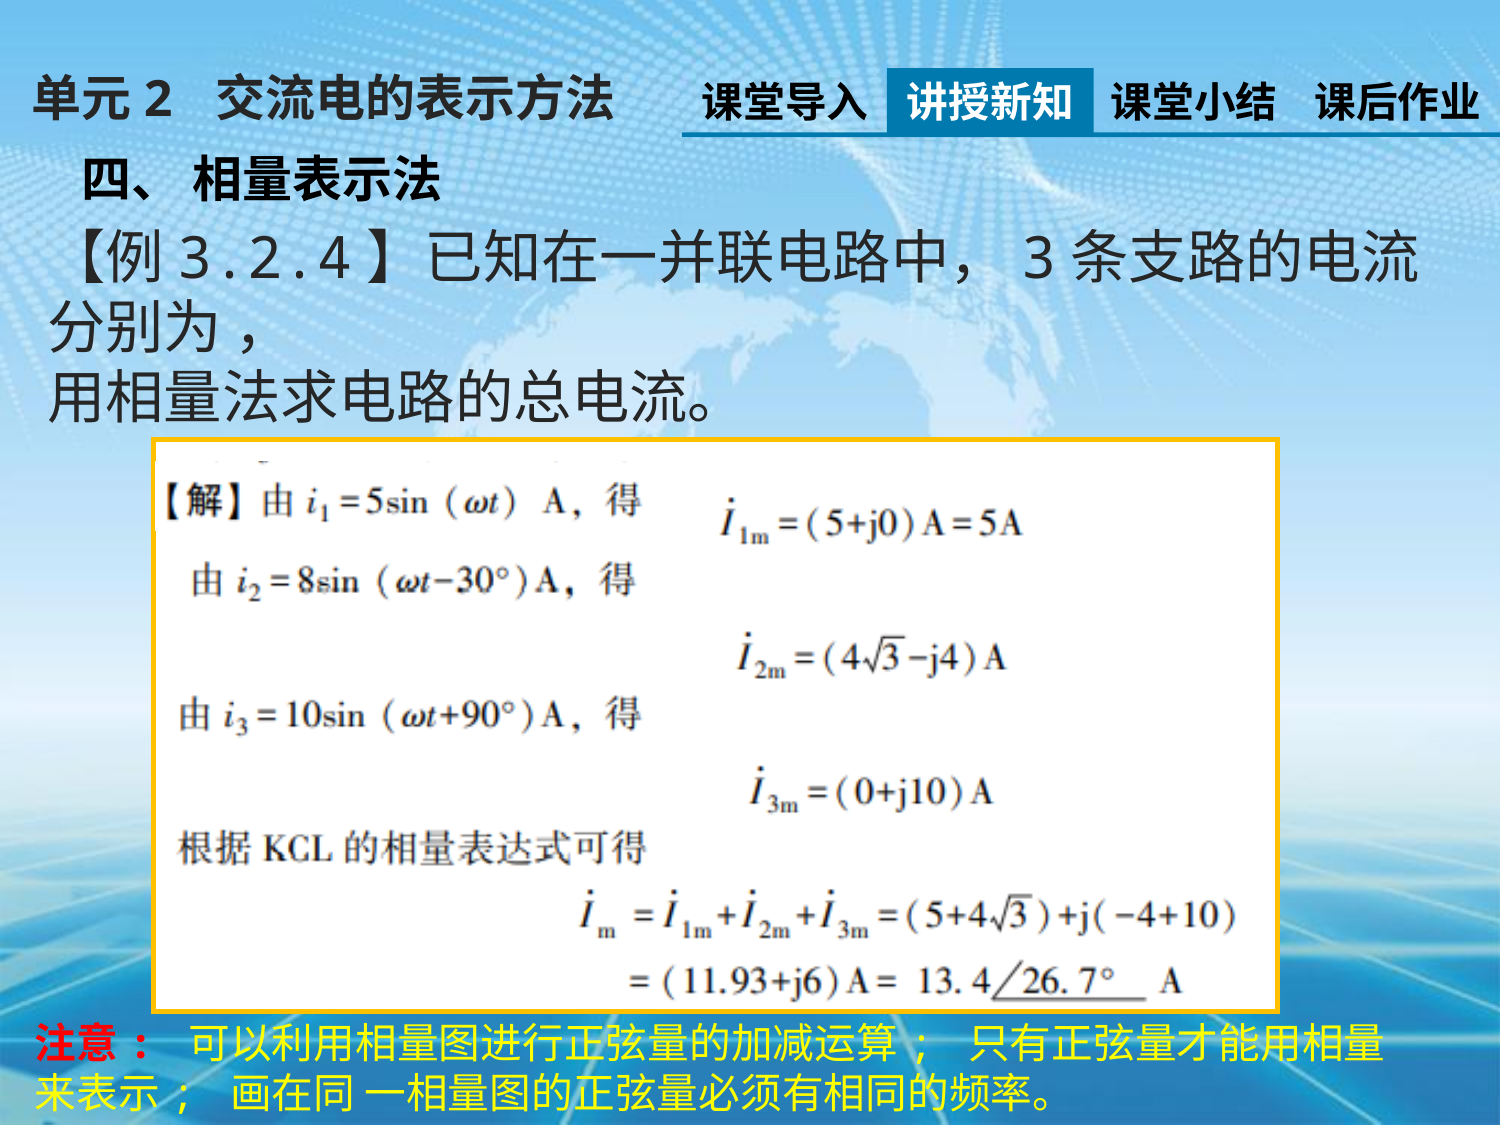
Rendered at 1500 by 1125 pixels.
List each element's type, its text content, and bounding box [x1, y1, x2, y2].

text_box 四、 相量表示法 [32, 135, 492, 234]
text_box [16, 59, 1500, 135]
text_box 注意: 可以利用相量图进行正弦量的加减运算; 只有正弦量才能用相量来表示; 画在同 一相量图的正弦量必须有相同的频率。 [20, 1008, 1438, 1124]
picture [0, 0, 1500, 1125]
